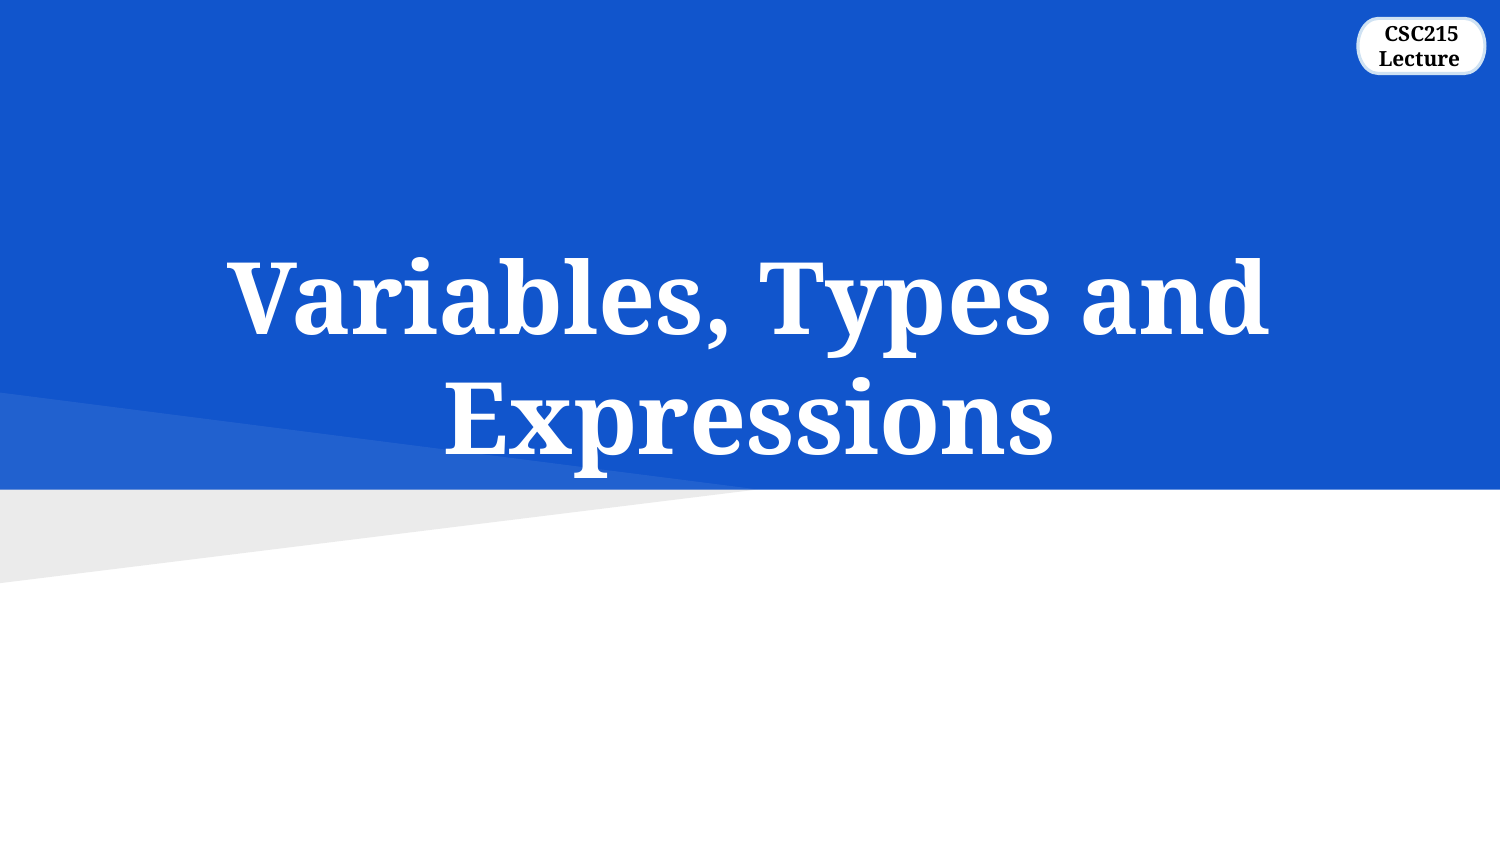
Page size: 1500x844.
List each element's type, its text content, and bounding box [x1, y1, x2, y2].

title Variables, Types and Expressions [112, 286, 1388, 490]
text_box CSC215 Lecture [1357, 18, 1485, 74]
